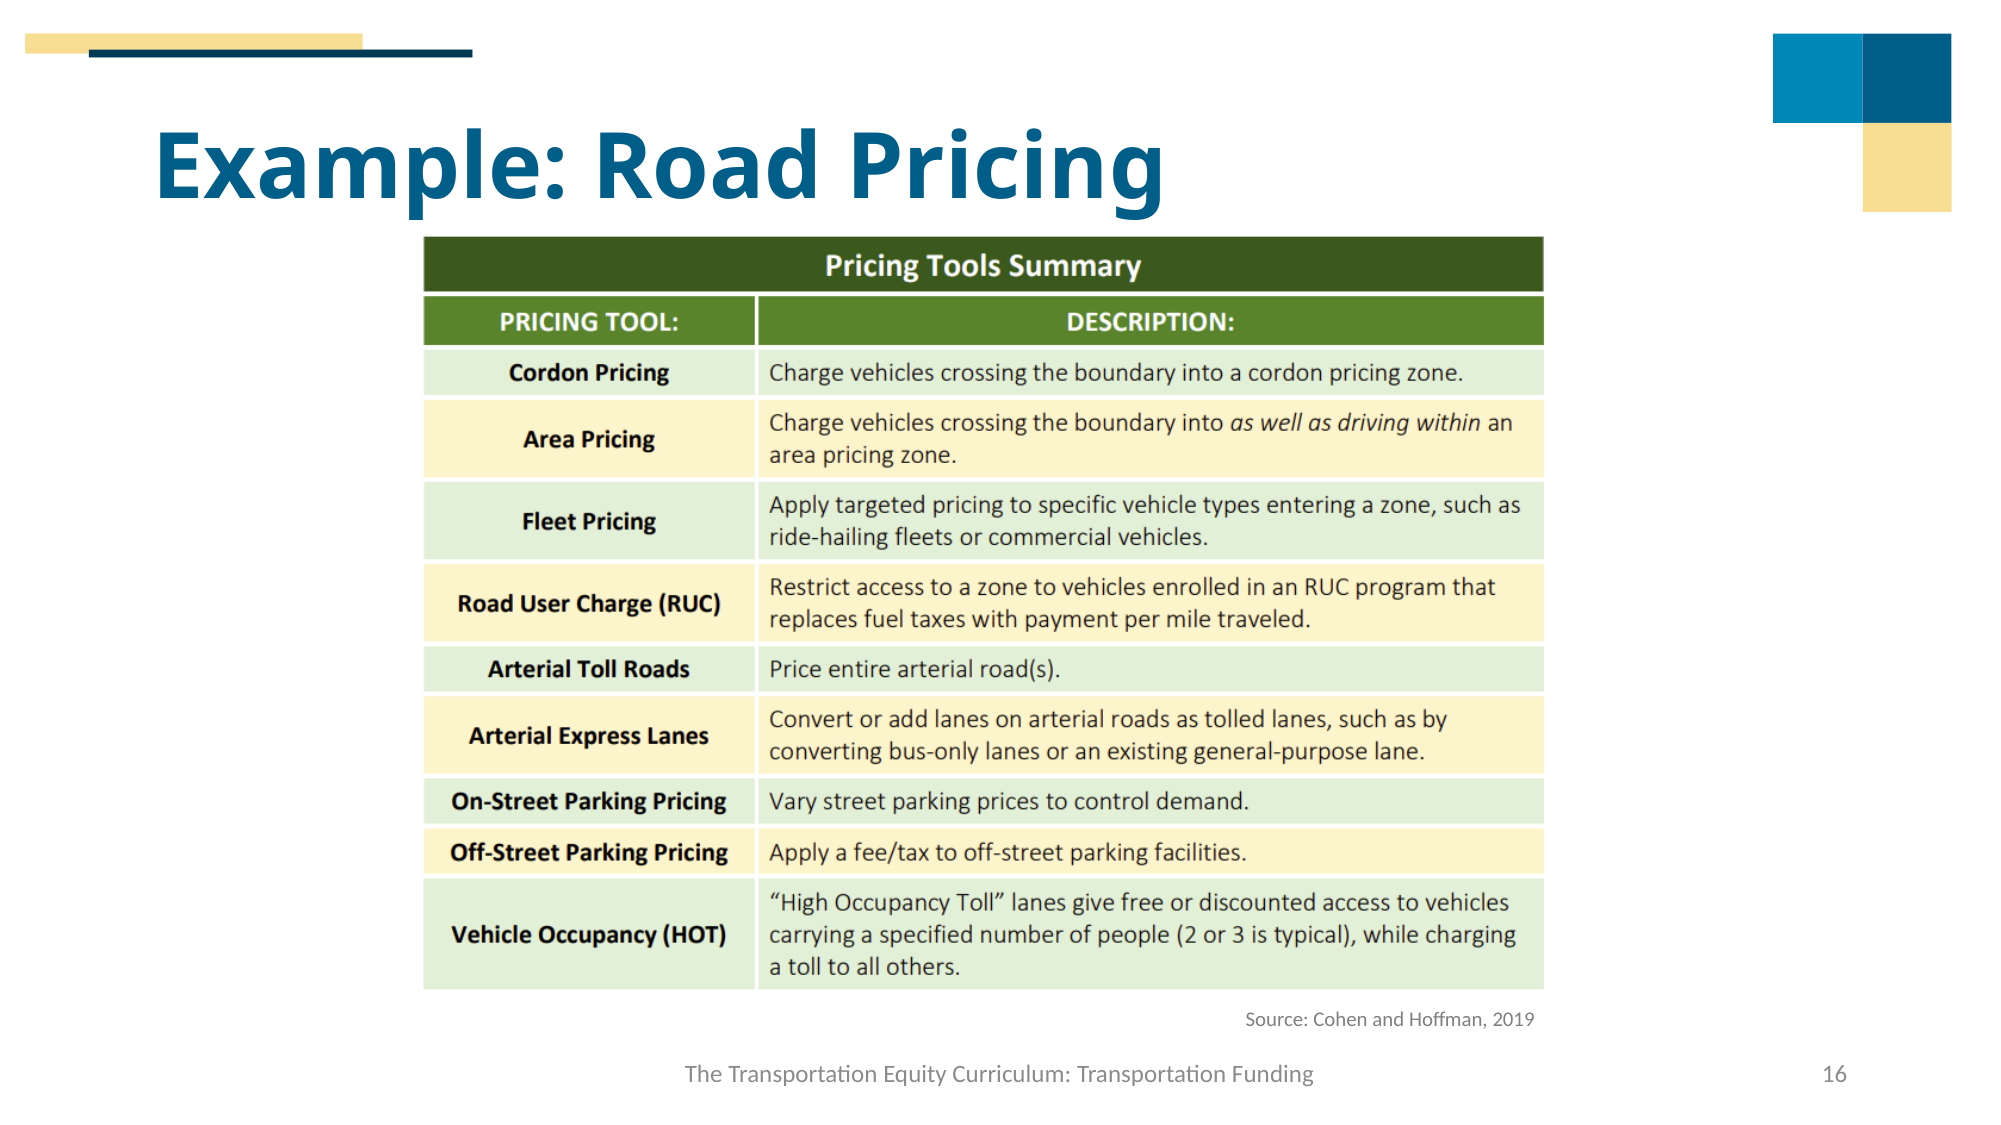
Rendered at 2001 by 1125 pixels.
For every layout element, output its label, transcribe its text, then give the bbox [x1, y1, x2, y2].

slide_number 16 [1412, 1042, 1863, 1103]
footer The Transportation Equity Curriculum: Transportation Funding [662, 1042, 1338, 1103]
text_box Source: Cohen and Hoffman, 2019 [1122, 998, 1550, 1038]
title Example: Road Pricing [137, 59, 1863, 278]
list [420, 232, 1550, 994]
